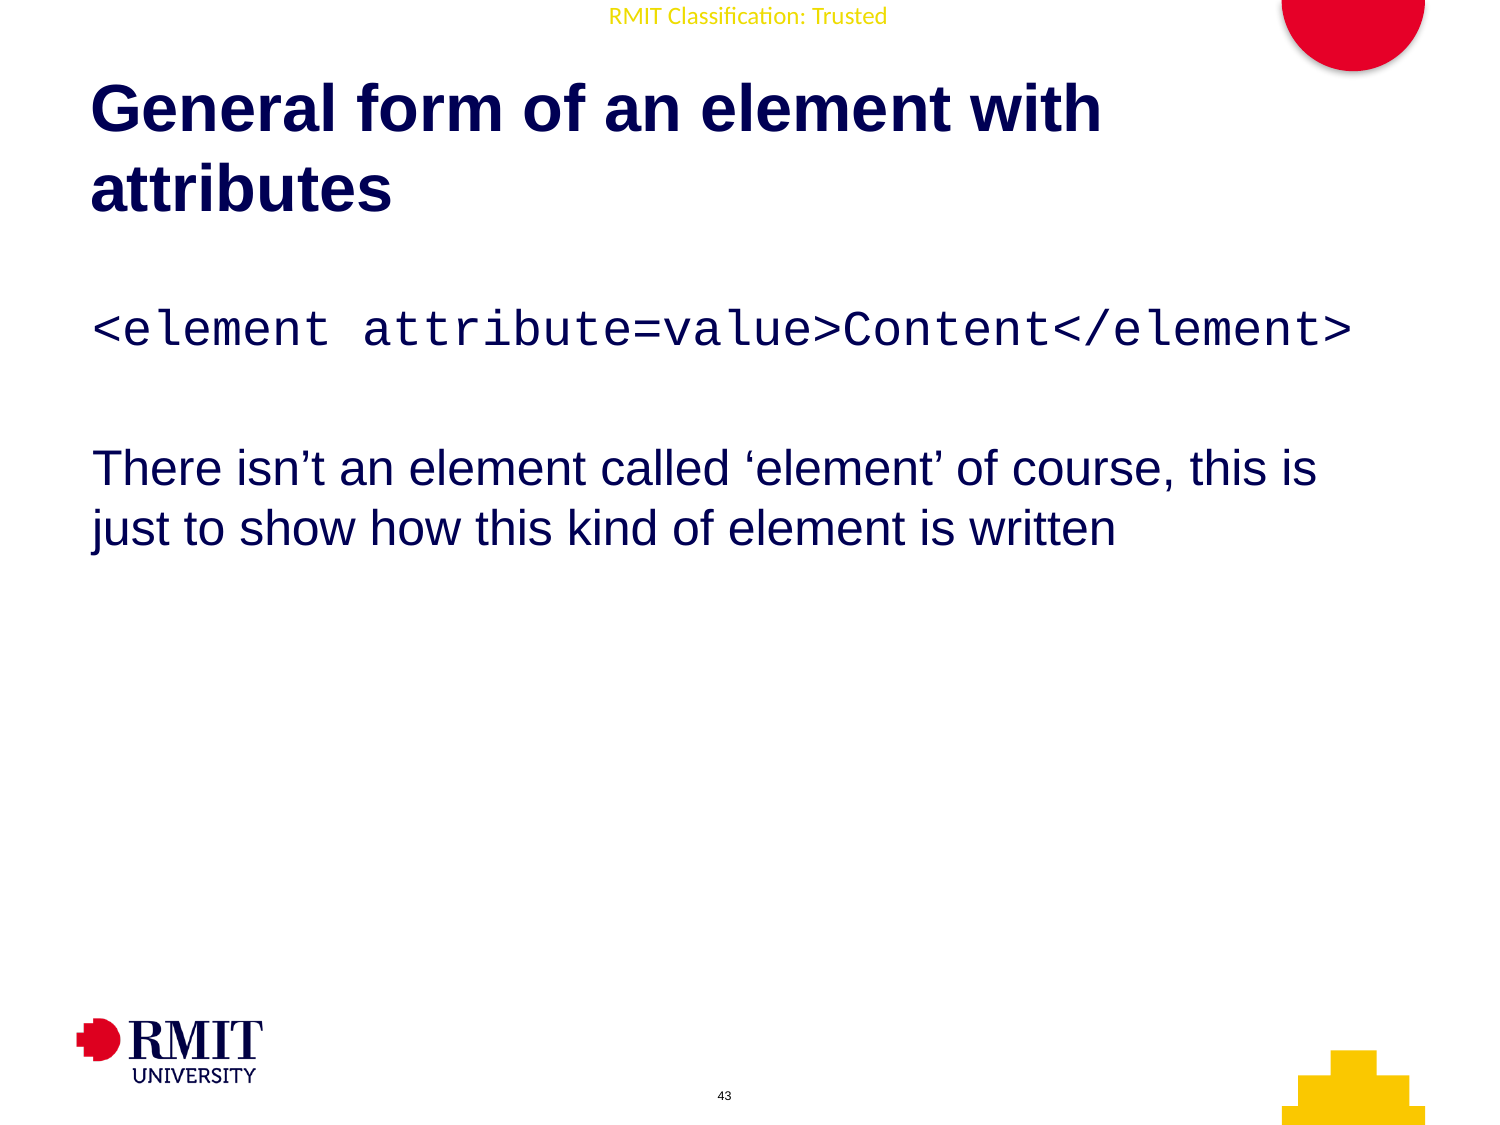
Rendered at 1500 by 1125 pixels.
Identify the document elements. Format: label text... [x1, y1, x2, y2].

list <element attribute=value>Content</element> There isn’t an element called ‘element’ of course, this is just to show how this kind of element is written [75, 288, 1425, 952]
title General form of an element with attributes [75, 23, 1237, 267]
picture [57, 1001, 281, 1102]
